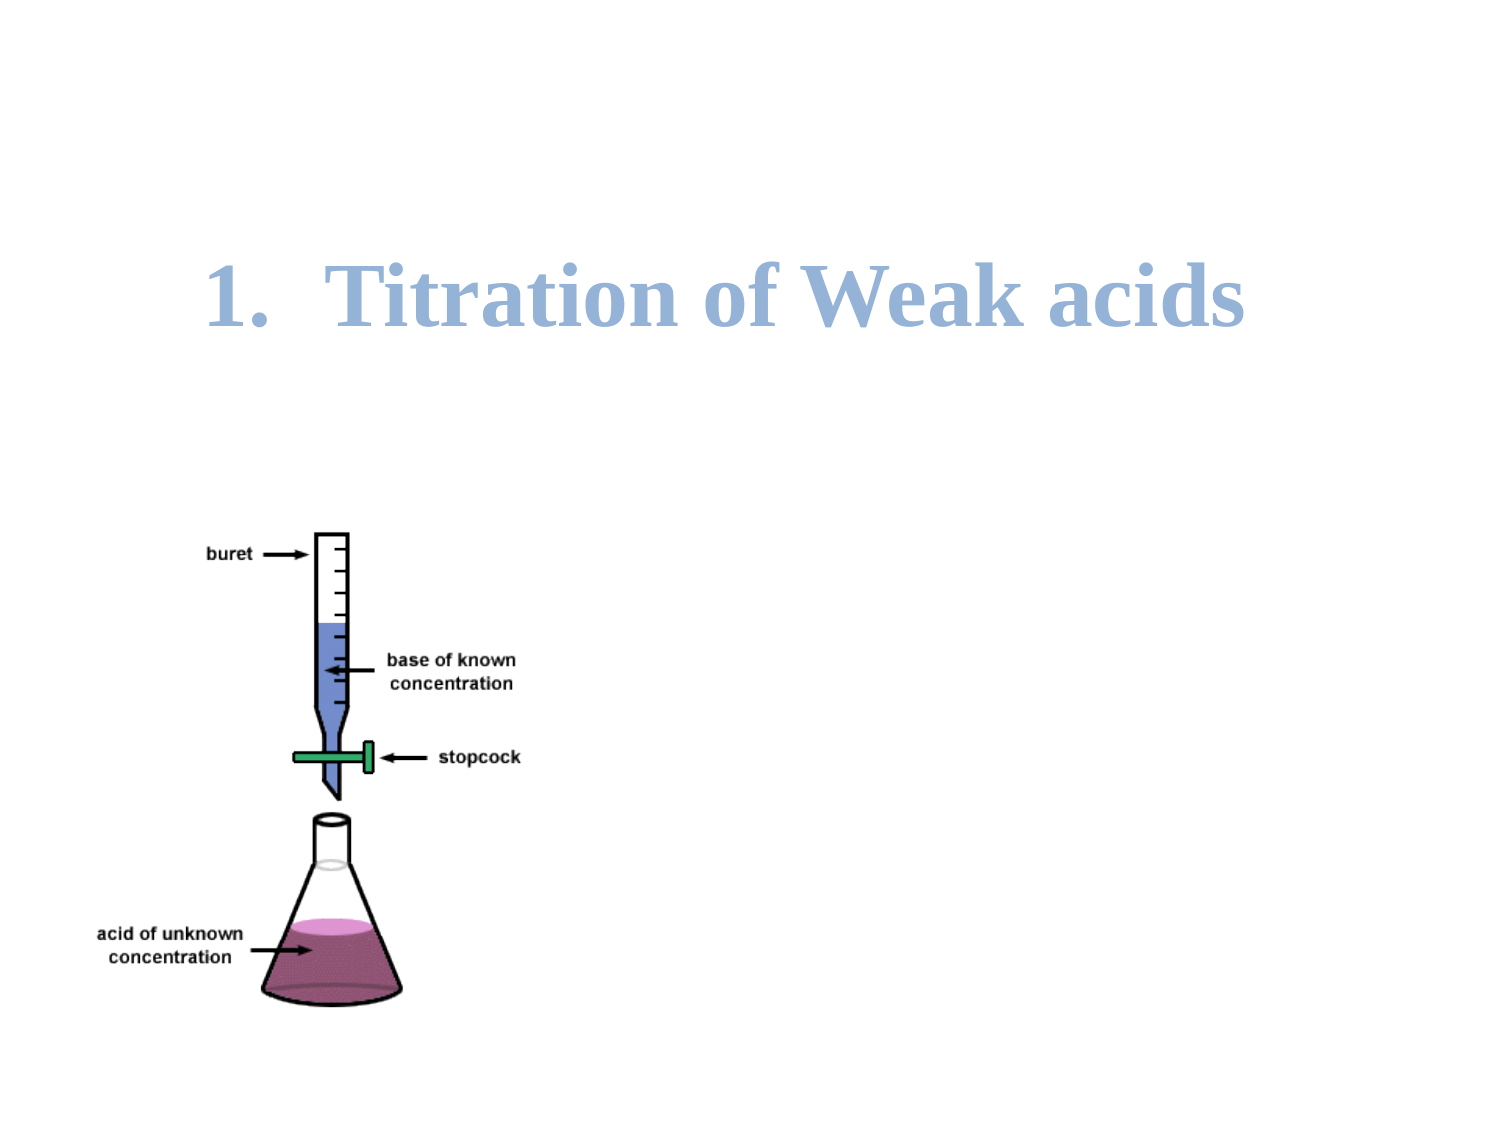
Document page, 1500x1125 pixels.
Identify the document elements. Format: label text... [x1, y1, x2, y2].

title Titration of Weak acids [87, 174, 1363, 625]
picture [74, 512, 544, 1029]
